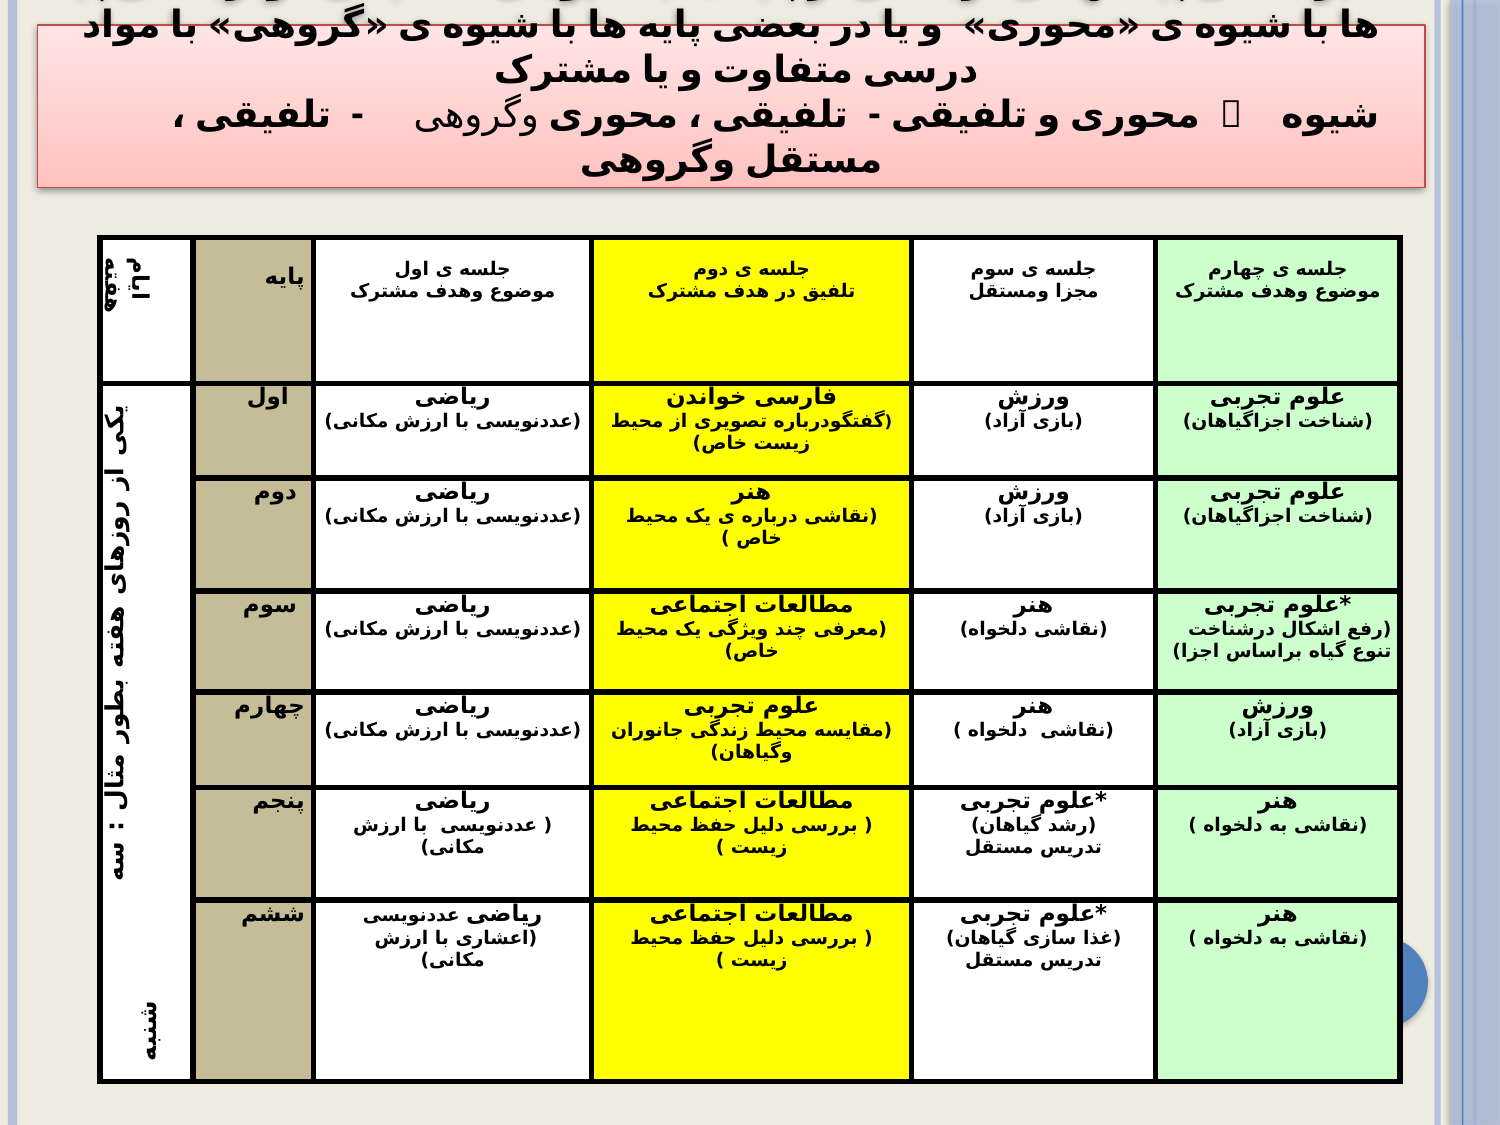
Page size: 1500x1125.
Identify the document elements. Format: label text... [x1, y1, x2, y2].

table_cell *علوم تجربی (رشد گیاهان) تدریس مستقل [914, 790, 1153, 897]
table_cell هنر (نقاشی دلخواه) [914, 594, 1153, 689]
table_cell ریاضی (عددنویسی با ارزش مکانی) [316, 594, 589, 689]
table_cell فارسی خواندن (گفتگودرباره تصویری از محیط زیست خاص) [594, 386, 909, 475]
table_cell هنر (نقاشی درباره ی یک محیط خاص ) [594, 481, 909, 588]
table_cell ورزش (بازی آزاد) [914, 386, 1153, 475]
table_cell ریاضی ( عددنویسی با ارزش مکانی) [316, 790, 589, 897]
table_cell علوم تجربی (شناخت اجزاگیاهان) [1158, 481, 1397, 588]
table_cell ریاضی عددنویسی (اعشاری با ارزش مکانی) [316, 903, 589, 1079]
table_cell ورزش (بازی آزاد) [914, 481, 1153, 588]
table_cell هنر (نقاشی به دلخواه ) [1158, 903, 1397, 1079]
table_cell ریاضی (عددنویسی با ارزش مکانی) [316, 481, 589, 588]
table_cell *علوم تجربی (غذا سازی گیاهان) تدریس مستقل [914, 903, 1153, 1079]
table_cell *علوم تجربی (رفع اشکال درشناخت تنوع گیاه براساس اجزا) [1158, 594, 1397, 689]
table_cell مطالعات اجتماعی ( بررسی دلیل حفظ محیط زیست ) [594, 790, 909, 897]
table_cell هنر (نقاشی به دلخواه ) [1158, 790, 1397, 897]
table_cell هنر (نقاشی دلخواه ) [914, 695, 1153, 785]
table_cell ششم [196, 903, 311, 1079]
table_cell چهارم [196, 695, 311, 785]
table_cell مطالعات اجتماعی (معرفی چند ویژگی یک محیط خاص) [594, 594, 909, 689]
table_header ایام هفته [103, 240, 190, 381]
table_cell مطالعات اجتماعی ( بررسی دلیل حفظ محیط زیست ) [594, 903, 909, 1079]
table_header جلسه ی سوم مجزا ومستقل [914, 240, 1153, 381]
table_cell اول [196, 386, 311, 475]
table_header جلسه ی دوم تلفیق در هدف مشترک [594, 240, 909, 381]
table_header جلسه ی چهارم موضوع وهدف مشترک [1158, 240, 1397, 381]
table_cell یکی از روزهای هفته بطور مثال : سه شنبه [103, 386, 190, 1079]
table_header جلسه ی اول موضوع وهدف مشترک [316, 240, 589, 381]
table_cell ورزش (بازی آزاد) [1158, 695, 1397, 785]
title 4- برنامه ی پیشنهادی دربعضی از پایه ها با شیوه ی «تلفیقی» ودربعضی پایه ها با شیوه ی «محوری» و یا در بعضی پایه ها با شیوه ی «گروهی» با مواد درسی متفاوت و یا مشترک شیوه  محوری و تلفیقی - تلفیقی ، محوری وگروهی - تلفیقی ، مستقل وگروهی [37, 24, 1426, 188]
table_cell ریاضی (عددنویسی با ارزش مکانی) [316, 695, 589, 785]
table_cell پنجم [196, 790, 311, 897]
table_cell ریاضی (عددنویسی با ارزش مکانی) [316, 386, 589, 475]
table_cell علوم تجربی (مقایسه محیط زندگی جانوران وگیاهان) [594, 695, 909, 785]
table_header پایه [196, 240, 311, 381]
table_cell دوم [196, 481, 311, 588]
table_cell علوم تجربی (شناخت اجزاگیاهان) [1158, 386, 1397, 475]
table_cell سوم [196, 594, 311, 689]
